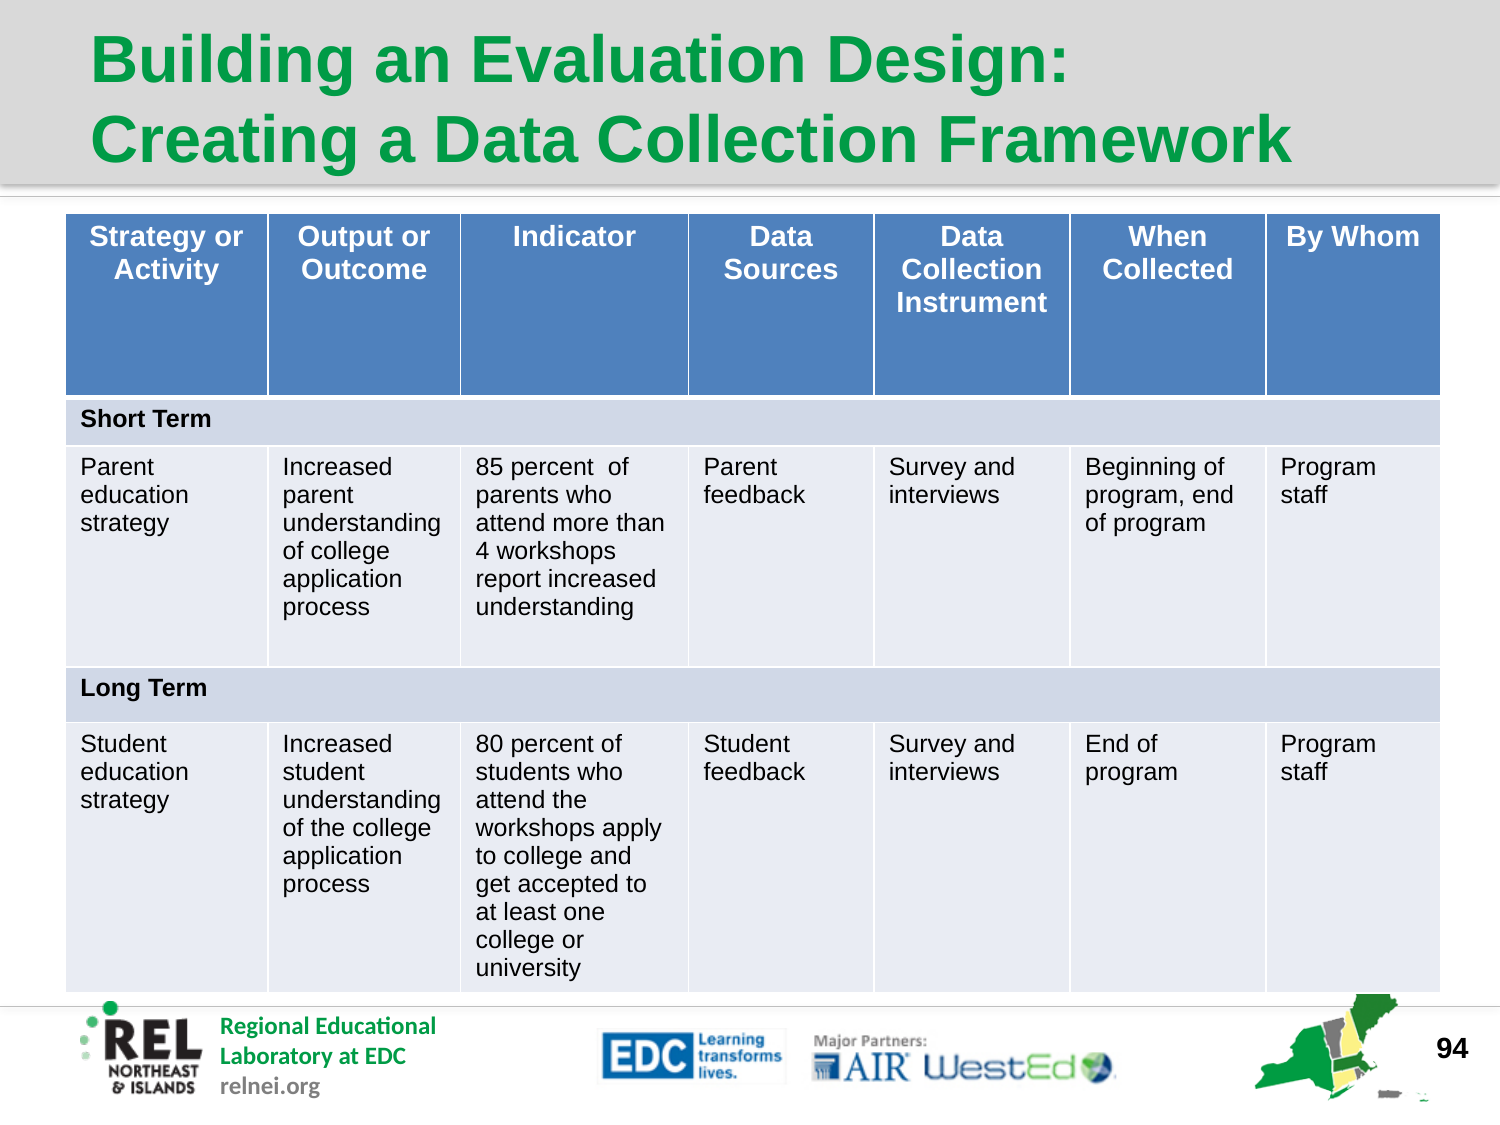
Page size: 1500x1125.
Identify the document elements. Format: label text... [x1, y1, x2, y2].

table_cell 80 percent of students who attend the workshops apply to college and get accepted to at least one college or university [461, 723, 688, 992]
table_cell Increased student understanding of the college application process [269, 723, 460, 992]
table_header Data Sources [689, 214, 873, 395]
table_cell Short Term [66, 400, 1440, 445]
table_cell Survey and interviews [875, 447, 1069, 666]
table_header When Collected [1071, 214, 1265, 395]
table_cell Parent feedback [689, 447, 873, 666]
table_cell Survey and interviews [875, 723, 1069, 992]
picture [594, 1028, 1138, 1091]
picture [1245, 994, 1442, 1103]
picture [80, 1001, 227, 1108]
table_cell Long Term [66, 668, 1440, 722]
table_cell Student education strategy [66, 723, 267, 992]
table_header By Whom [1267, 214, 1440, 395]
table_cell Student feedback [689, 723, 873, 992]
table_cell End of program [1071, 723, 1265, 992]
table_header Output or Outcome [269, 214, 460, 395]
table_cell Beginning of program, end of program [1071, 447, 1265, 666]
table_cell Increased parent understanding of college application process [269, 447, 460, 666]
table_cell Parent education strategy [66, 447, 267, 666]
table_cell Program staff [1267, 447, 1440, 666]
table_cell Program staff [1267, 723, 1440, 992]
table_header Strategy or Activity [66, 214, 267, 395]
table_header Indicator [461, 214, 688, 395]
table_cell 85 percent of parents who attend more than 4 workshops report increased understanding [461, 447, 688, 666]
slide_number 94 [1392, 1017, 1484, 1077]
table_header Data Collection Instrument [875, 214, 1069, 395]
title Building an Evaluation Design: Creating a Data Collection Framework [75, 25, 1425, 165]
